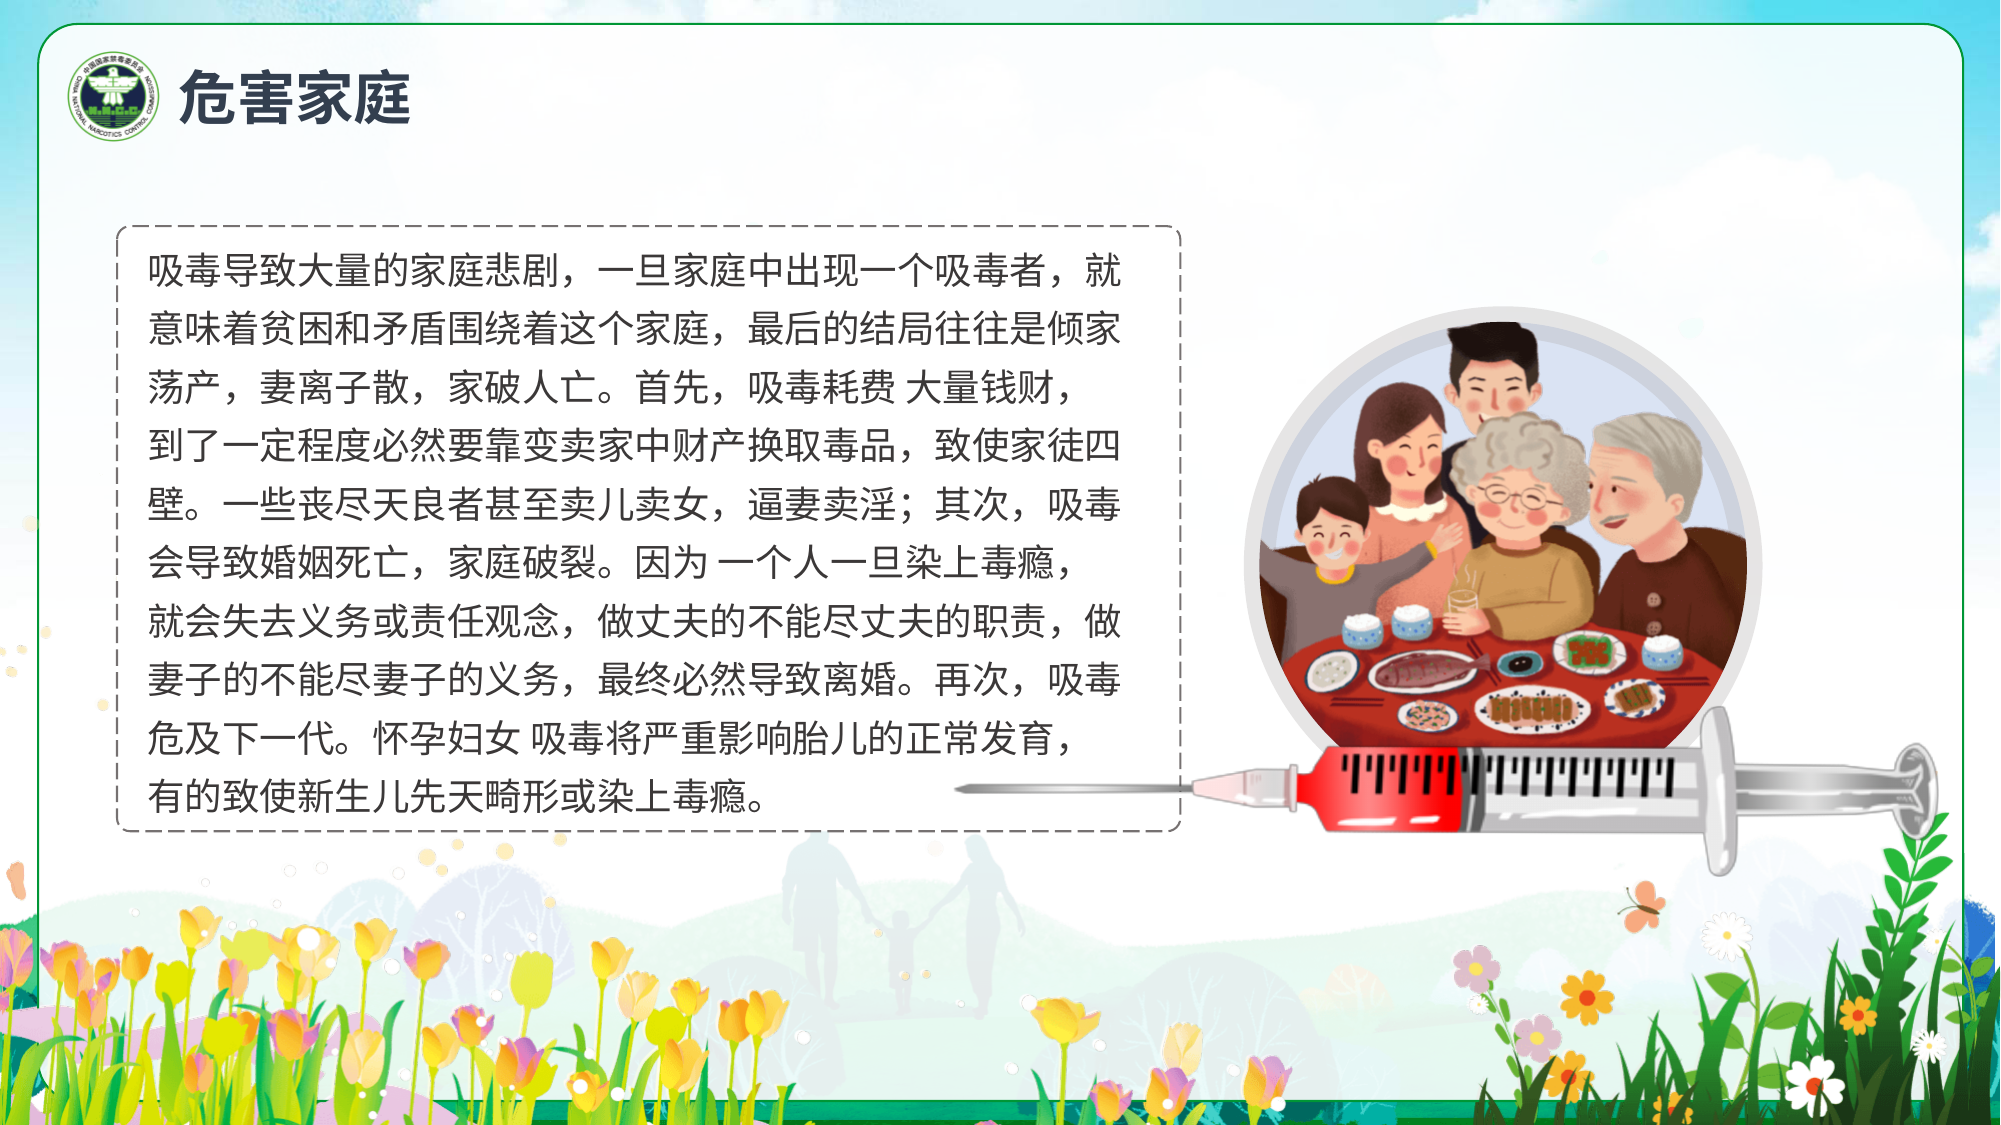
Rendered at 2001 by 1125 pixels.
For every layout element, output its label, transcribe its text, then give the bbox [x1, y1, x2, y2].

text_box 现存艾滋病感染者中 超20%系注射毒品所致80%吸毒女 从事卖淫活动毒品问题严重地区吸毒者 盗抢犯罪率超60%HIV [116, 226, 1181, 832]
picture [0, 0, 2001, 1125]
text_box 危害家庭 [164, 54, 1096, 140]
text_box 吸毒导致大量的家庭悲剧，一旦家庭中出现一个吸毒者，就意味着贫困和矛盾围绕着这个家庭，最后的结局往往是倾家荡产，妻离子散，家破人亡。首先，吸毒耗费 大量钱财，到了一定程度必然要靠变卖家中财产换取毒品，致使家徒四壁。一些丧尽天良者甚至卖儿卖女，逼妻卖淫；其次，吸毒会导致婚姻死亡，家庭破裂。因为 一个人一旦染上毒瘾，就会失去义务或责任观念，做丈夫的不能尽丈夫的职责，做妻子的不能尽妻子的义务，最终必然导致离婚。再次，吸毒危及下一代。怀孕妇女 吸毒将严重影响胎儿的正常发育，有的致使新生儿先天畸形或染上毒瘾。 [132, 226, 1139, 418]
